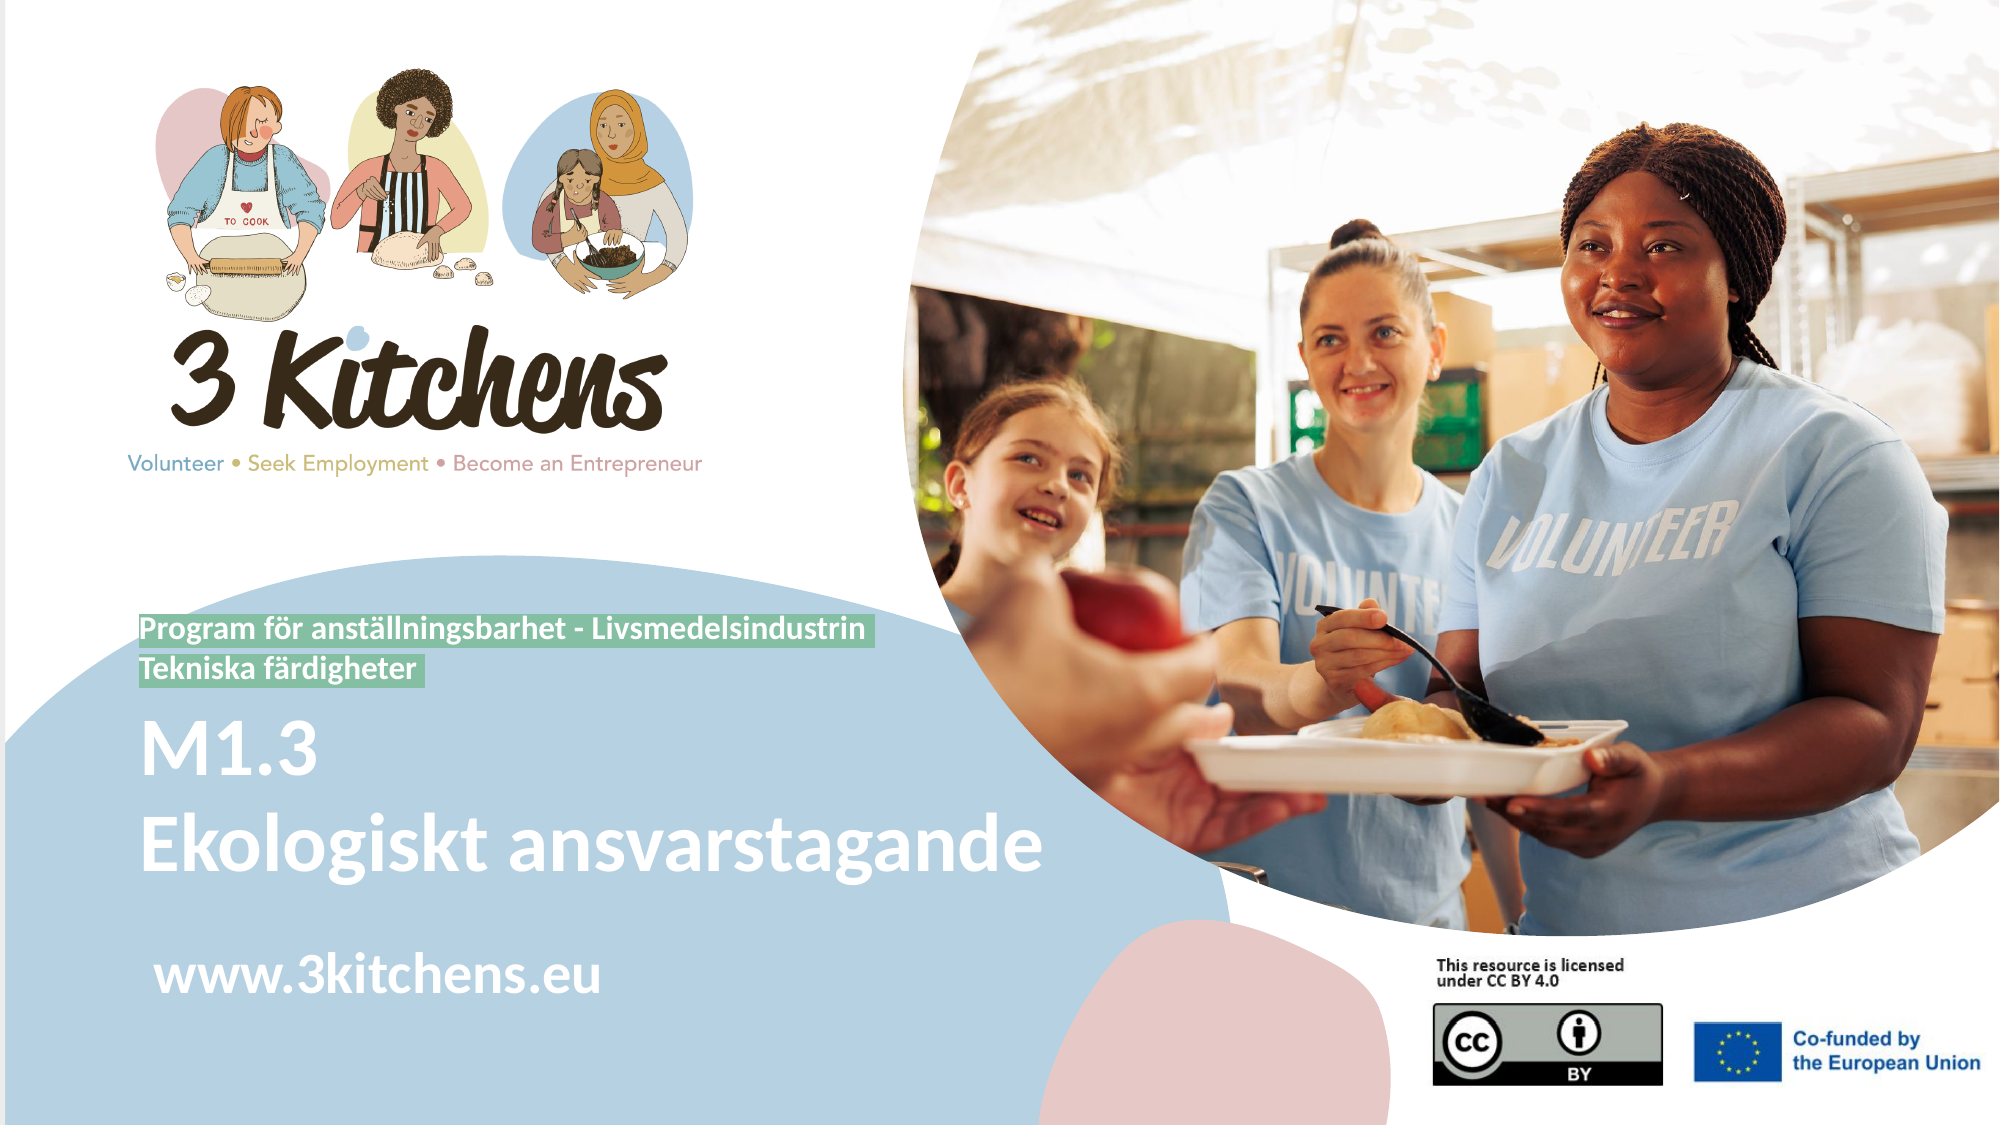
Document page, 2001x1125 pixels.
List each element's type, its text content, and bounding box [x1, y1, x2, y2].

picture [902, 0, 2000, 937]
picture [1409, 947, 2001, 1099]
list M1.3 Ekologiskt ansvarstagande [125, 694, 1150, 987]
text_box Program för anställningsbarhet - Livsmedelsindustrin Tekniska färdigheter [124, 598, 902, 694]
text_box www.3kitchens.eu [138, 936, 779, 1033]
picture [91, 16, 765, 504]
